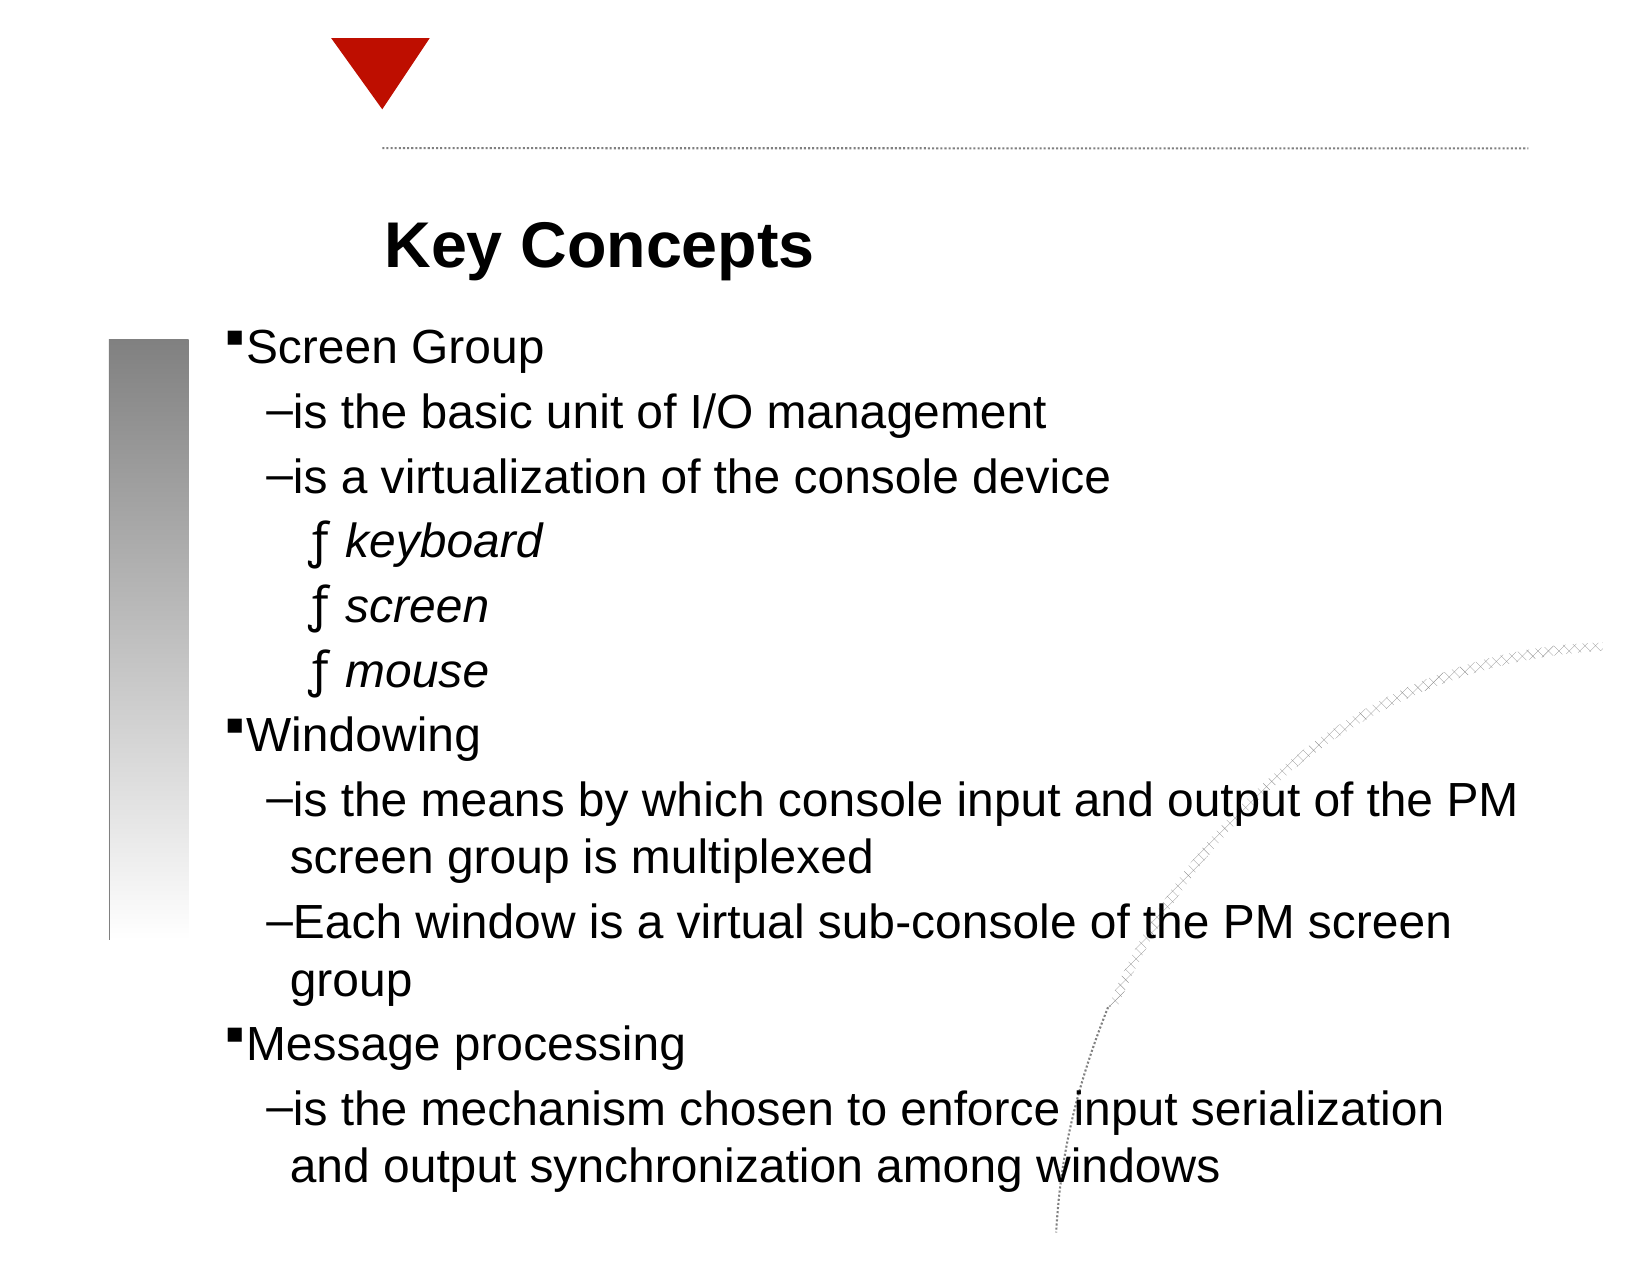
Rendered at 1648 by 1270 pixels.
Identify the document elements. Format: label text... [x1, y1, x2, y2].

text_box Key Concepts [384, 202, 1538, 281]
text_box Screen Group is the basic unit of I/O management is a virtualization of the console device keyboard screen mouse Windowing is the means by which console input and output of the PM screen group is multiplexed Each window is a virtual sub-console of the PM screen group Message processing is the mechanism chosen to enforce input serialization and output synchronization among windows [223, 315, 1532, 1193]
